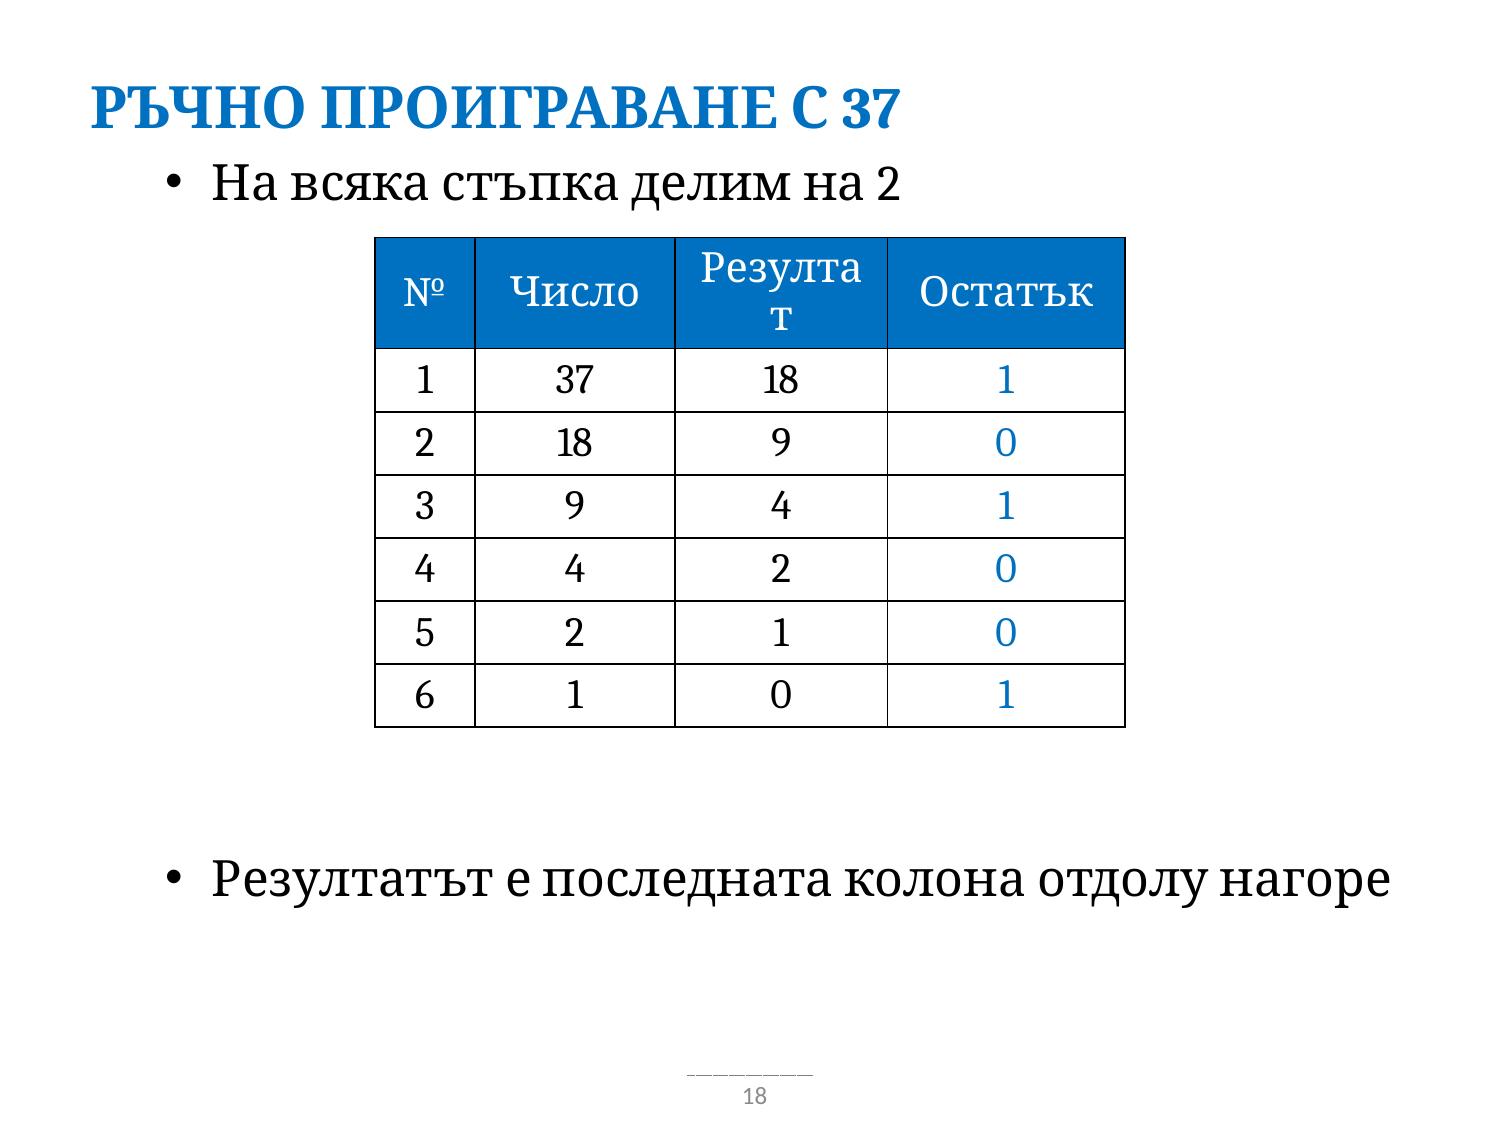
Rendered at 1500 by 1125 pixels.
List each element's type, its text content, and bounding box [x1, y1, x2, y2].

table_cell 2 [376, 413, 474, 474]
table_cell 0 [888, 602, 1124, 663]
table_cell 1 [676, 602, 887, 663]
table_cell 3 [376, 476, 474, 537]
table_header Резултат [676, 238, 887, 348]
table_cell 1 [376, 349, 474, 411]
table_cell 0 [888, 539, 1124, 600]
table_header Остатък [888, 238, 1124, 348]
table_cell 0 [676, 665, 887, 726]
table_cell 37 [476, 349, 674, 411]
slide_number 18 [579, 1065, 930, 1125]
table_header № [376, 238, 474, 348]
table_cell 18 [476, 413, 674, 474]
table_cell 4 [476, 539, 674, 600]
table_cell 1 [888, 349, 1124, 411]
table_cell 4 [376, 539, 474, 600]
table_cell 9 [676, 413, 887, 474]
table_cell 2 [676, 539, 887, 600]
table_cell 4 [676, 476, 887, 537]
table_cell 2 [476, 602, 674, 663]
table_cell 9 [476, 476, 674, 537]
table_cell 5 [376, 602, 474, 663]
table_header Число [476, 238, 674, 348]
table_cell 1 [476, 665, 674, 726]
table_cell 6 [376, 665, 474, 726]
table_cell 1 [888, 665, 1124, 726]
table_cell 18 [676, 349, 887, 411]
table_cell 0 [888, 413, 1124, 474]
table_cell 1 [888, 476, 1124, 537]
